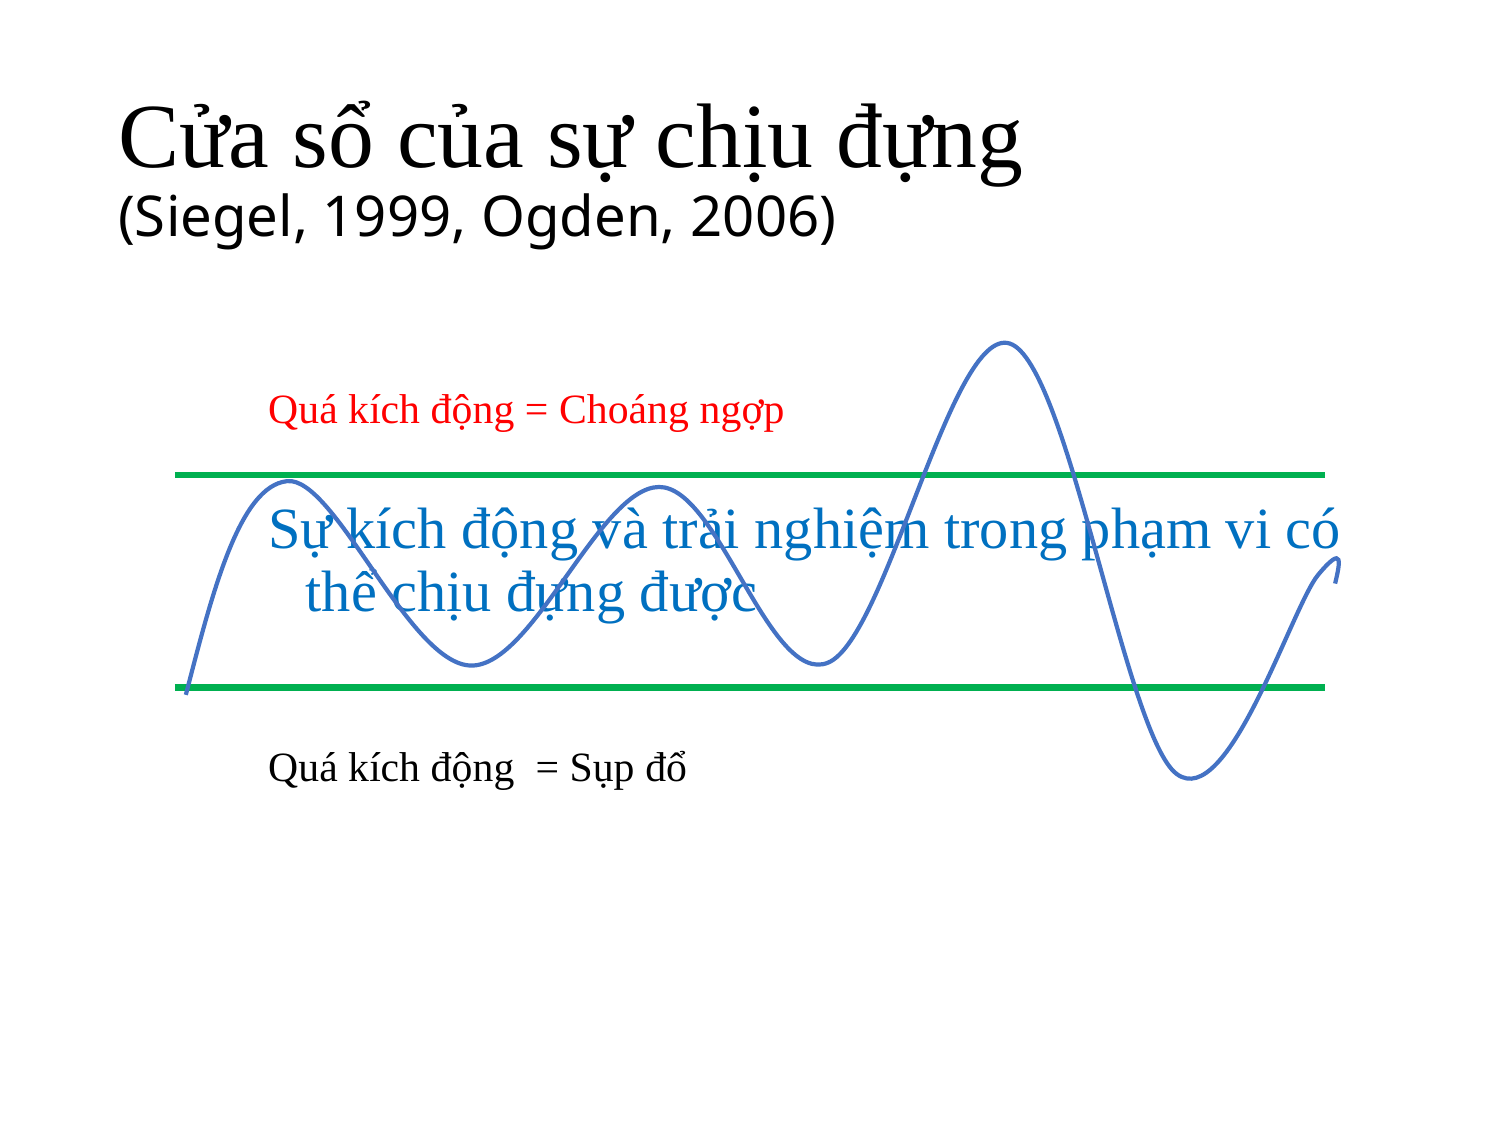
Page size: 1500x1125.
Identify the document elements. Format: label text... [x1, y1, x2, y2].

text_box [923, 342, 1074, 474]
text_box [185, 688, 257, 695]
text_box [1134, 688, 1264, 780]
list Quá kích động = Choáng ngợp Sự kích động và trải nghiệm trong phạm vi có thể chịu đựng được Quá kích động = Sụp đổ [103, 299, 1397, 1014]
title Cửa sổ của sự chịu đựng (Siegel, 1999, Ogden, 2006) [103, 59, 1397, 278]
text_box [187, 476, 1340, 687]
